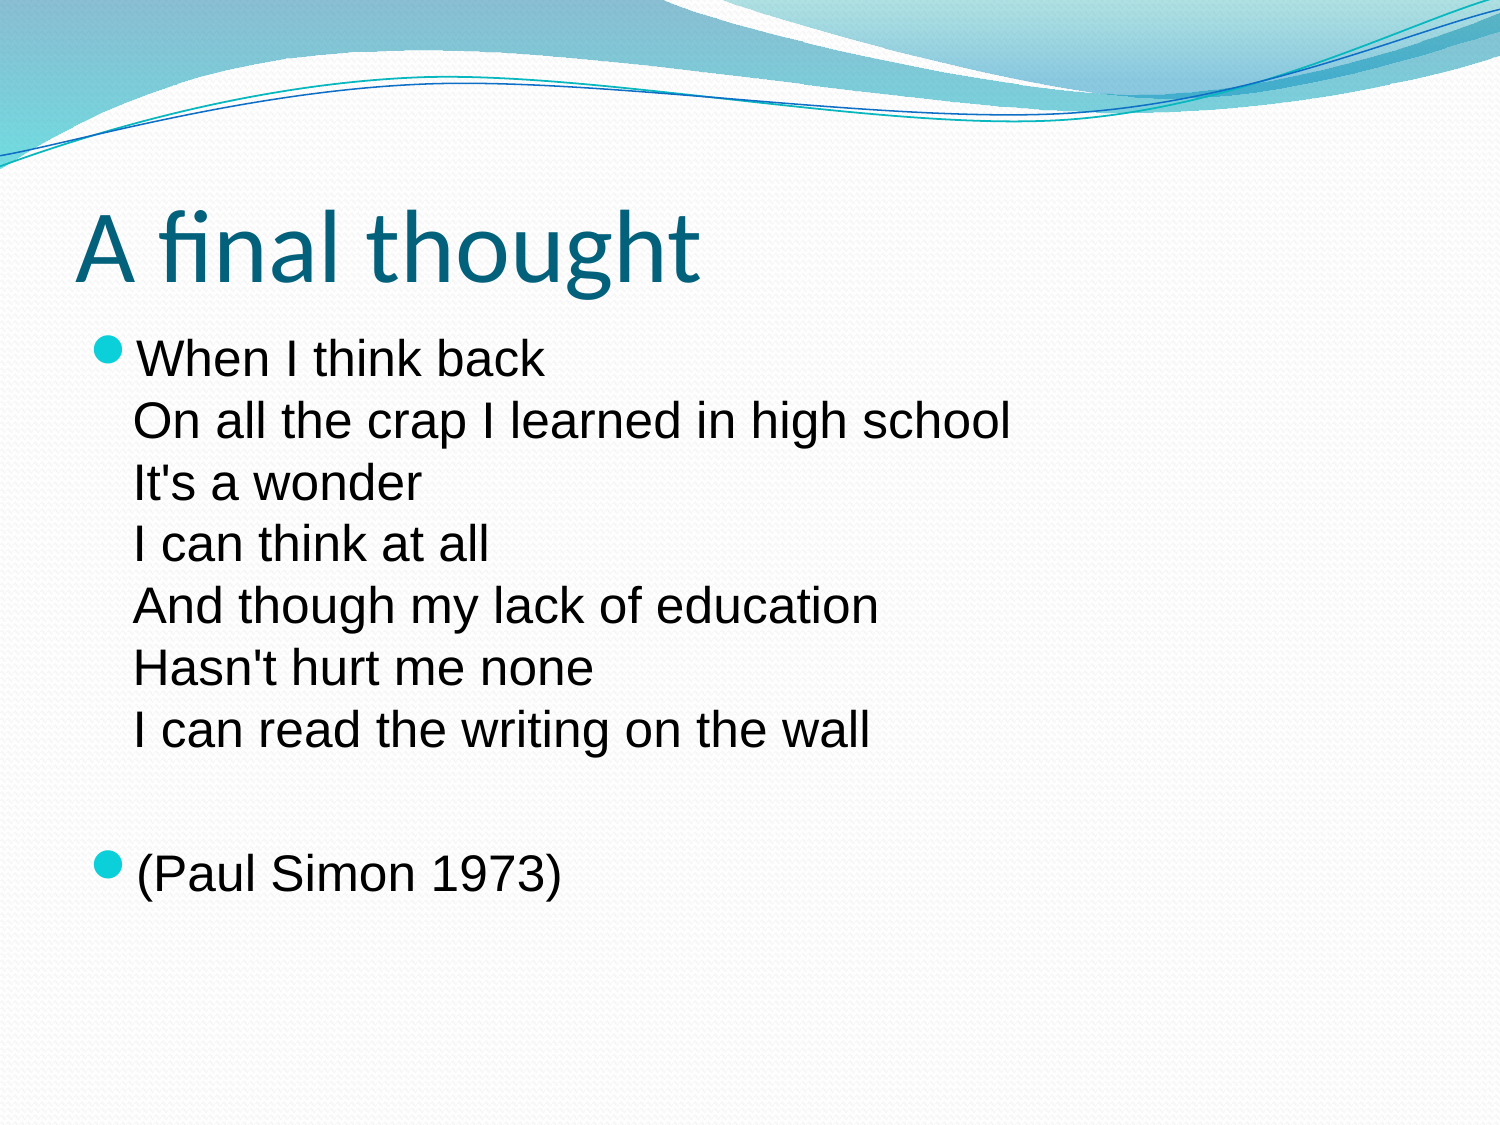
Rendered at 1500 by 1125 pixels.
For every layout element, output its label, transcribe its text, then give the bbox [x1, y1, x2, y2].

list When I think back On all the crap I learned in high school It's a wonder I can think at all And though my lack of education Hasn't hurt me none I can read the writing on the wall (Paul Simon 1973) [75, 317, 1425, 1038]
title A final thought [75, 115, 1425, 303]
